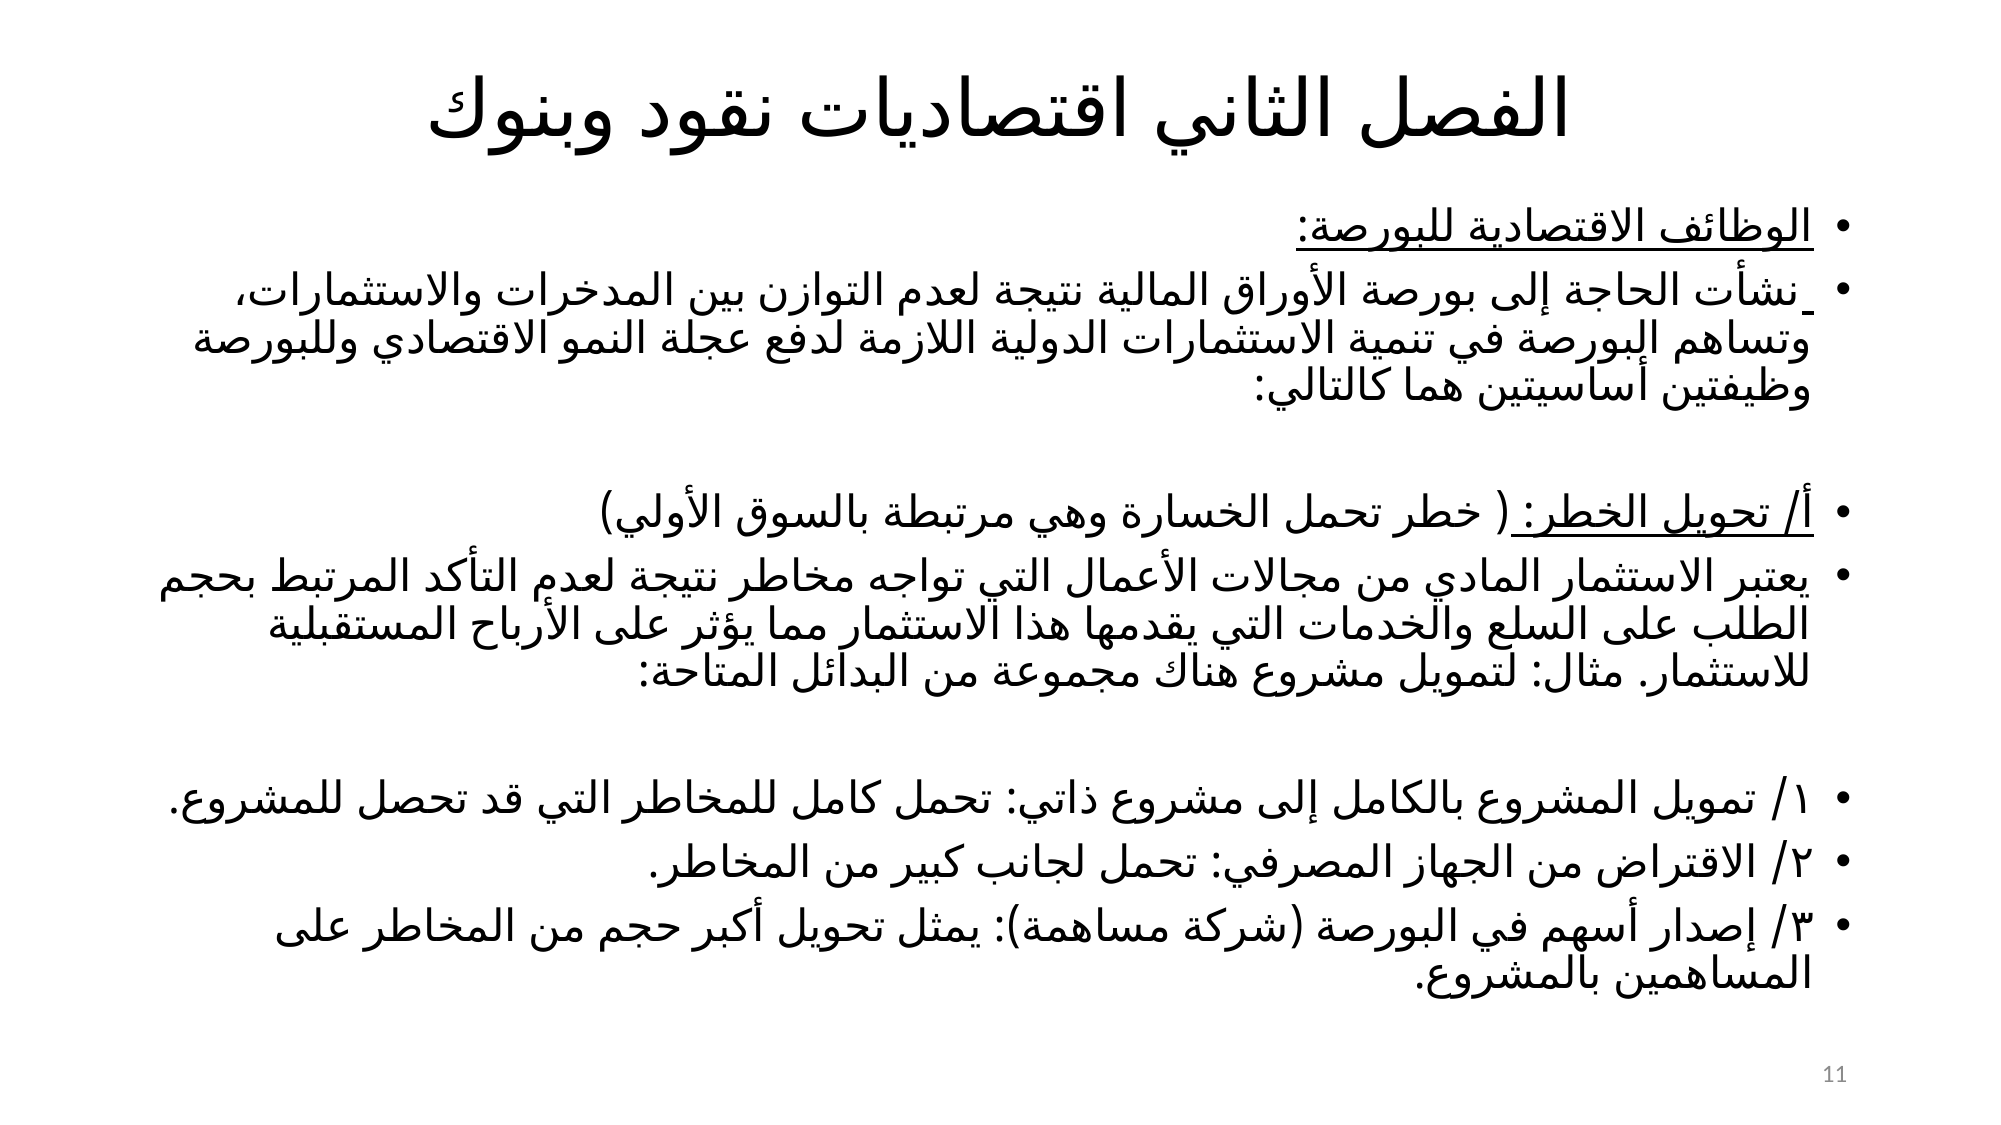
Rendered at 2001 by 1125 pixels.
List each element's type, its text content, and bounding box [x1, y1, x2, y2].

title الفصل الثاني اقتصاديات نقود وبنوك [137, 59, 1863, 162]
list الوظائف الاقتصادية للبورصة: نشأت الحاجة إلى بورصة الأوراق المالية نتيجة لعدم التوازن بين المدخرات والاستثمارات، وتساهم البورصة في تنمية الاستثمارات الدولية اللازمة لدفع عجلة النمو الاقتصادي وللبورصة وظيفتين أساسيتين هما كالتالي: أ/ تحويل الخطر: ( خطر تحمل الخسارة وهي مرتبطة بالسوق الأولي) يعتبر الاستثمار المادي من مجالات الأعمال التي تواجه مخاطر نتيجة لعدم التأكد المرتبط بحجم الطلب على السلع والخدمات التي يقدمها هذا الاستثمار مما يؤثر على الأرباح المستقبلية للاستثمار. مثال: لتمويل مشروع هناك مجموعة من البدائل المتاحة: ١/ تمويل المشروع بالكامل إلى مشروع ذاتي: تحمل كامل للمخاطر التي قد تحصل للمشروع. ٢/ الاقتراض من الجهاز المصرفي: تحمل لجانب كبير من المخاطر. ٣/ إصدار أسهم في البورصة (شركة مساهمة): يمثل تحويل أكبر حجم من المخاطر على المساهمين بالمشروع. [137, 196, 1863, 1014]
slide_number 11 [1412, 1042, 1863, 1103]
